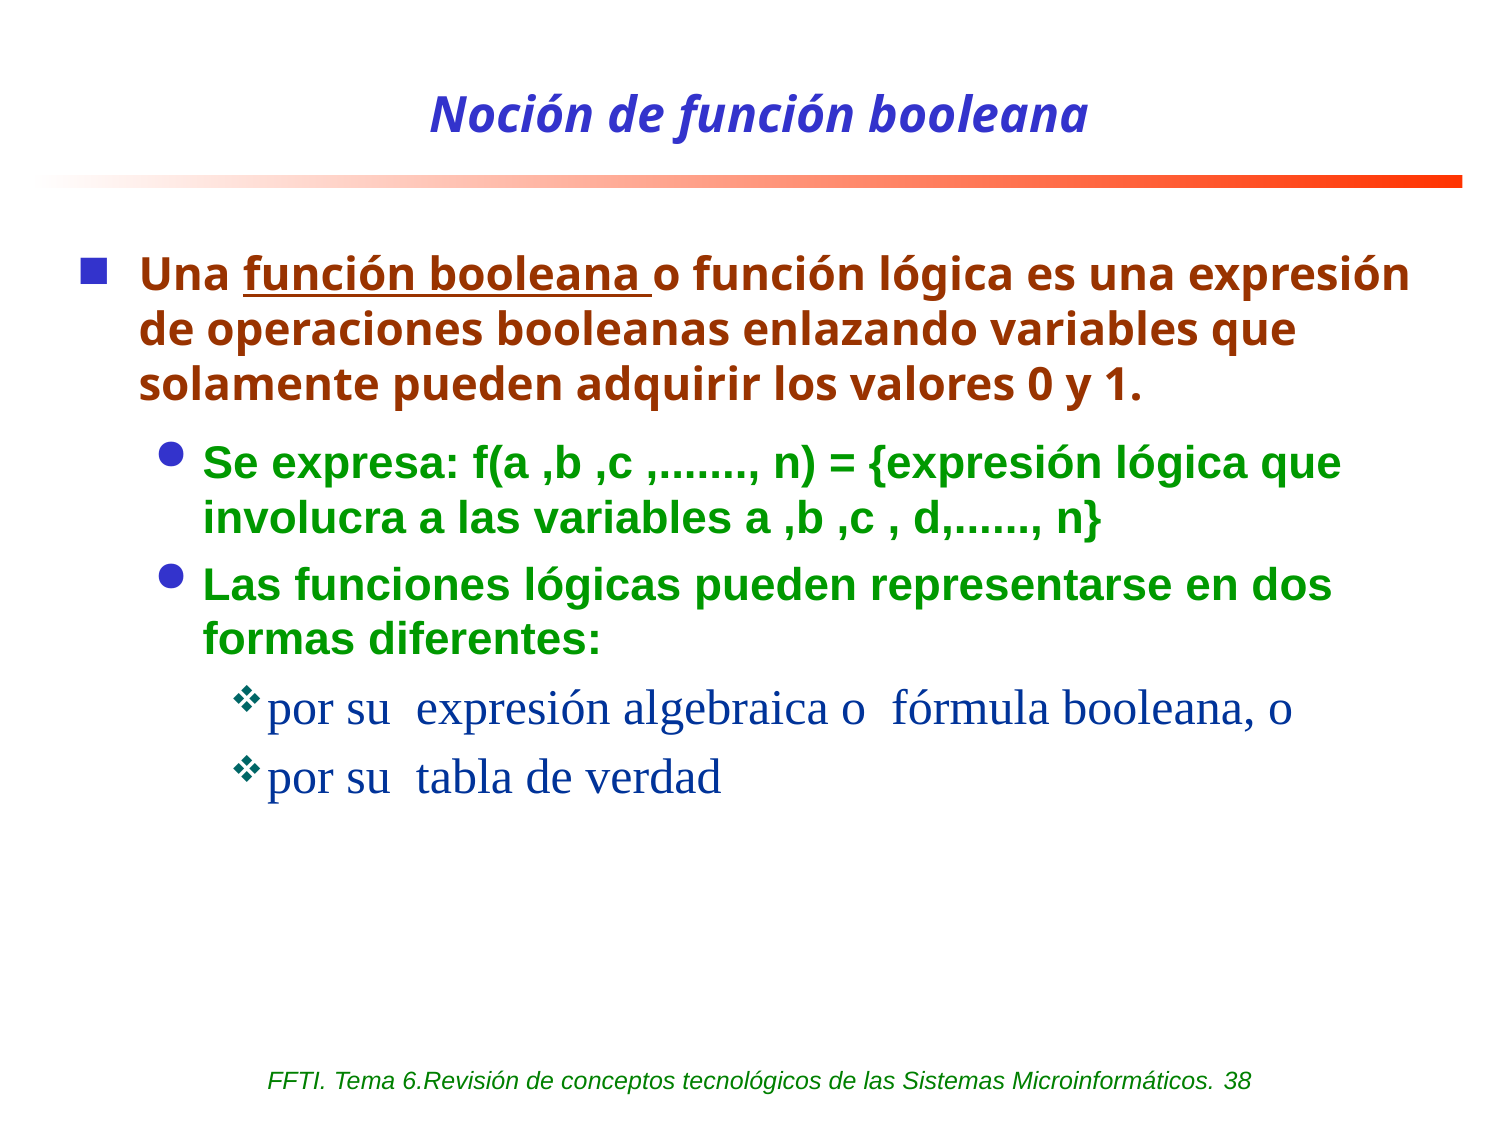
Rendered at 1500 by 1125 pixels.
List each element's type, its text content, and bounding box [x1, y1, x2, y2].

list Una función booleana o función lógica es una expresión de operaciones booleanas enlazando variables que solamente pueden adquirir los valores 0 y 1. Se expresa: f(a ,b ,c ,......., n) = {expresión lógica que involucra a las variables a ,b ,c , d,......, n} Las funciones lógicas pueden representarse en dos formas diferentes: por su expresión algebraica o fórmula booleana, o por su tabla de verdad [68, 237, 1451, 1013]
title Noción de función booleana [68, 49, 1451, 176]
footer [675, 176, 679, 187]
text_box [759, 176, 763, 187]
table_cell 1 [843, 176, 847, 187]
footer FFTI. Tema 6.Revisión de conceptos tecnológicos de las Sistemas Microinformáticos. 38 [68, 1056, 1451, 1103]
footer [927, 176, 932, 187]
